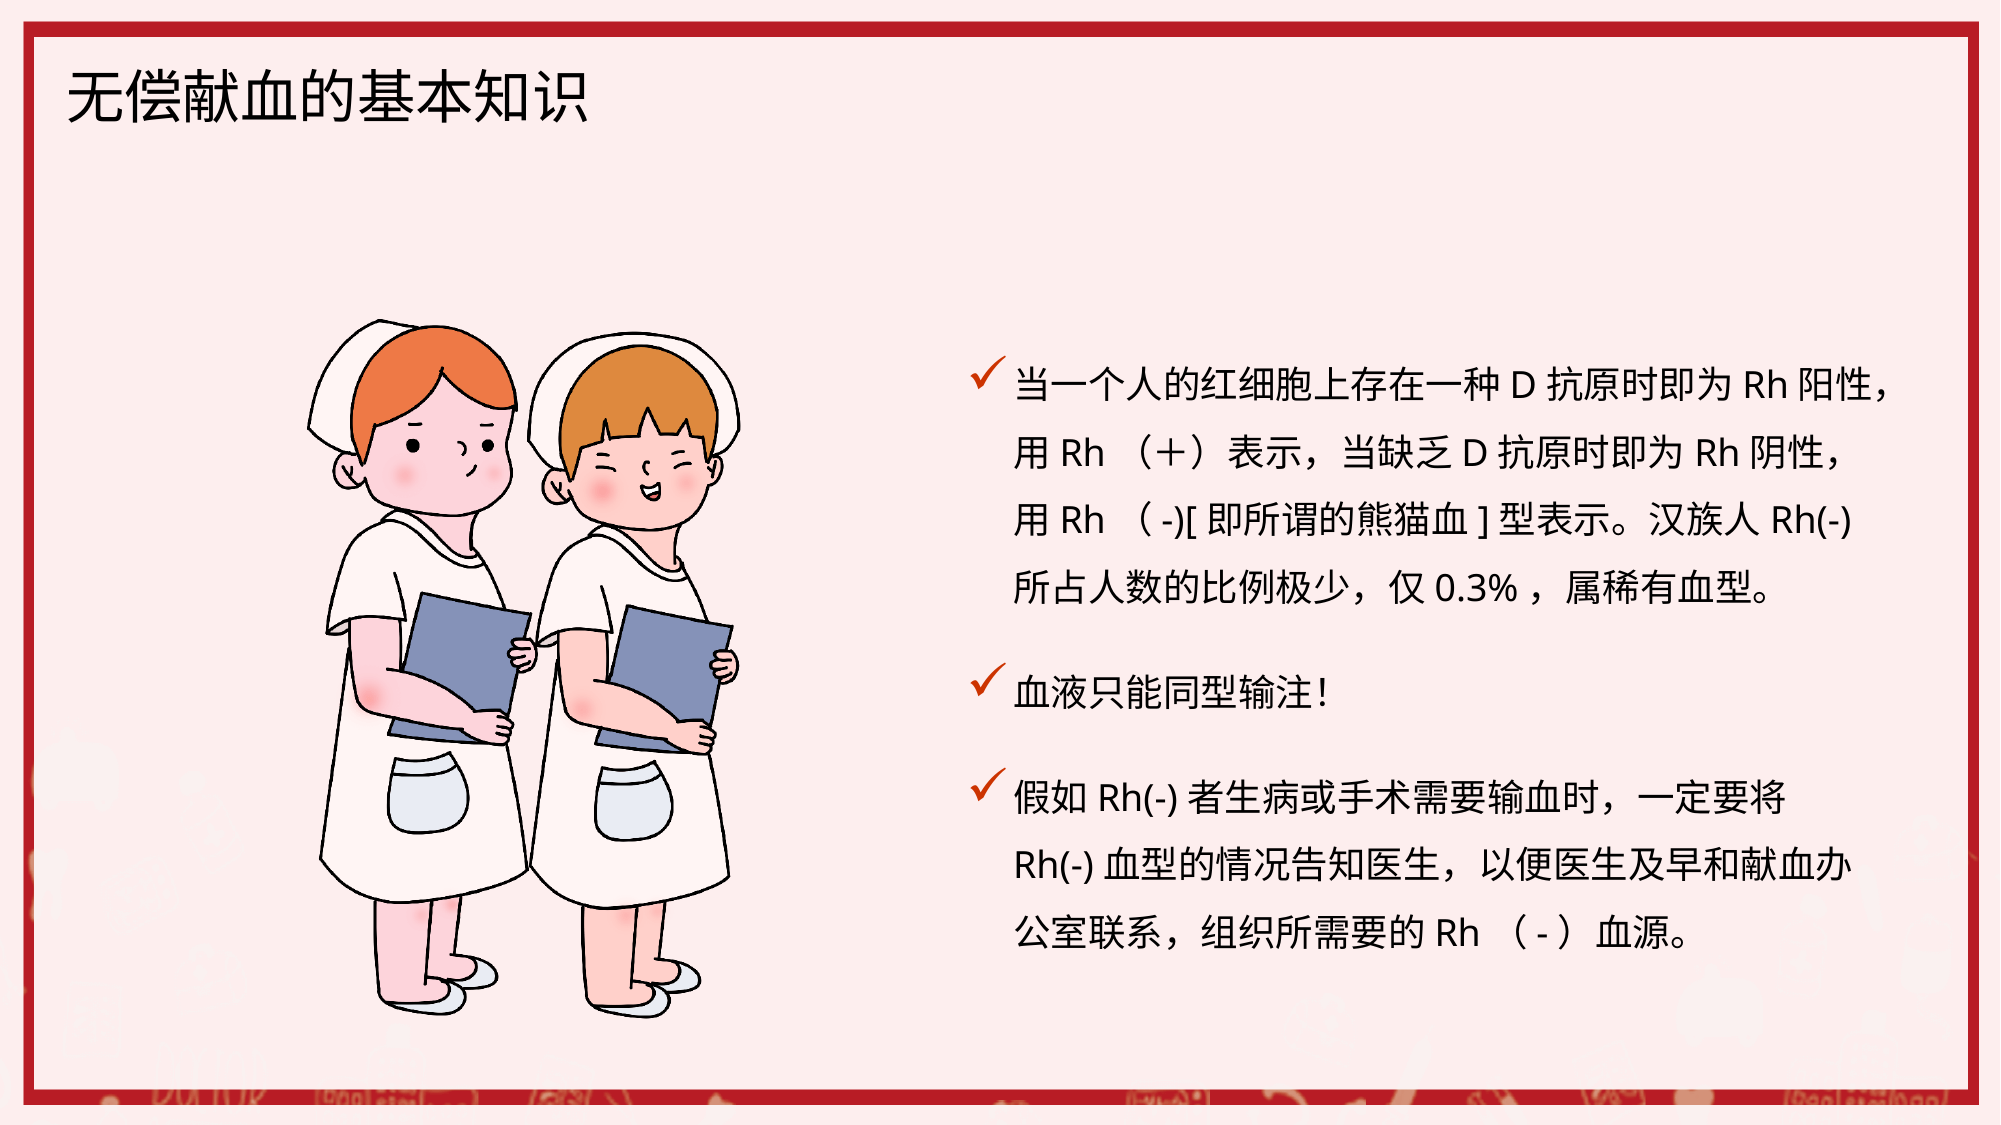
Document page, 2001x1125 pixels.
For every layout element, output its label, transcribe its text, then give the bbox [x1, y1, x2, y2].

text_box 当一个人的红细胞上存在一种D抗原时即为Rh阳性，用Rh（＋）表示，当缺乏D抗原时即为Rh阴性，用Rh（-)[即所谓的熊猫血]型表示。汉族人Rh(-)所占人数的比例极少，仅0.3%，属稀有血型。 血液只能同型输注！ 假如Rh(-)者生病或手术需要输血时，一定要将Rh(-)血型的情况告知医生，以便医生及早和献血办公室联系，组织所需要的Rh（-）血源。 [1158, 331, 1892, 962]
text_box 无偿献血的基本知识 [51, 52, 829, 138]
picture [0, 0, 2000, 1125]
